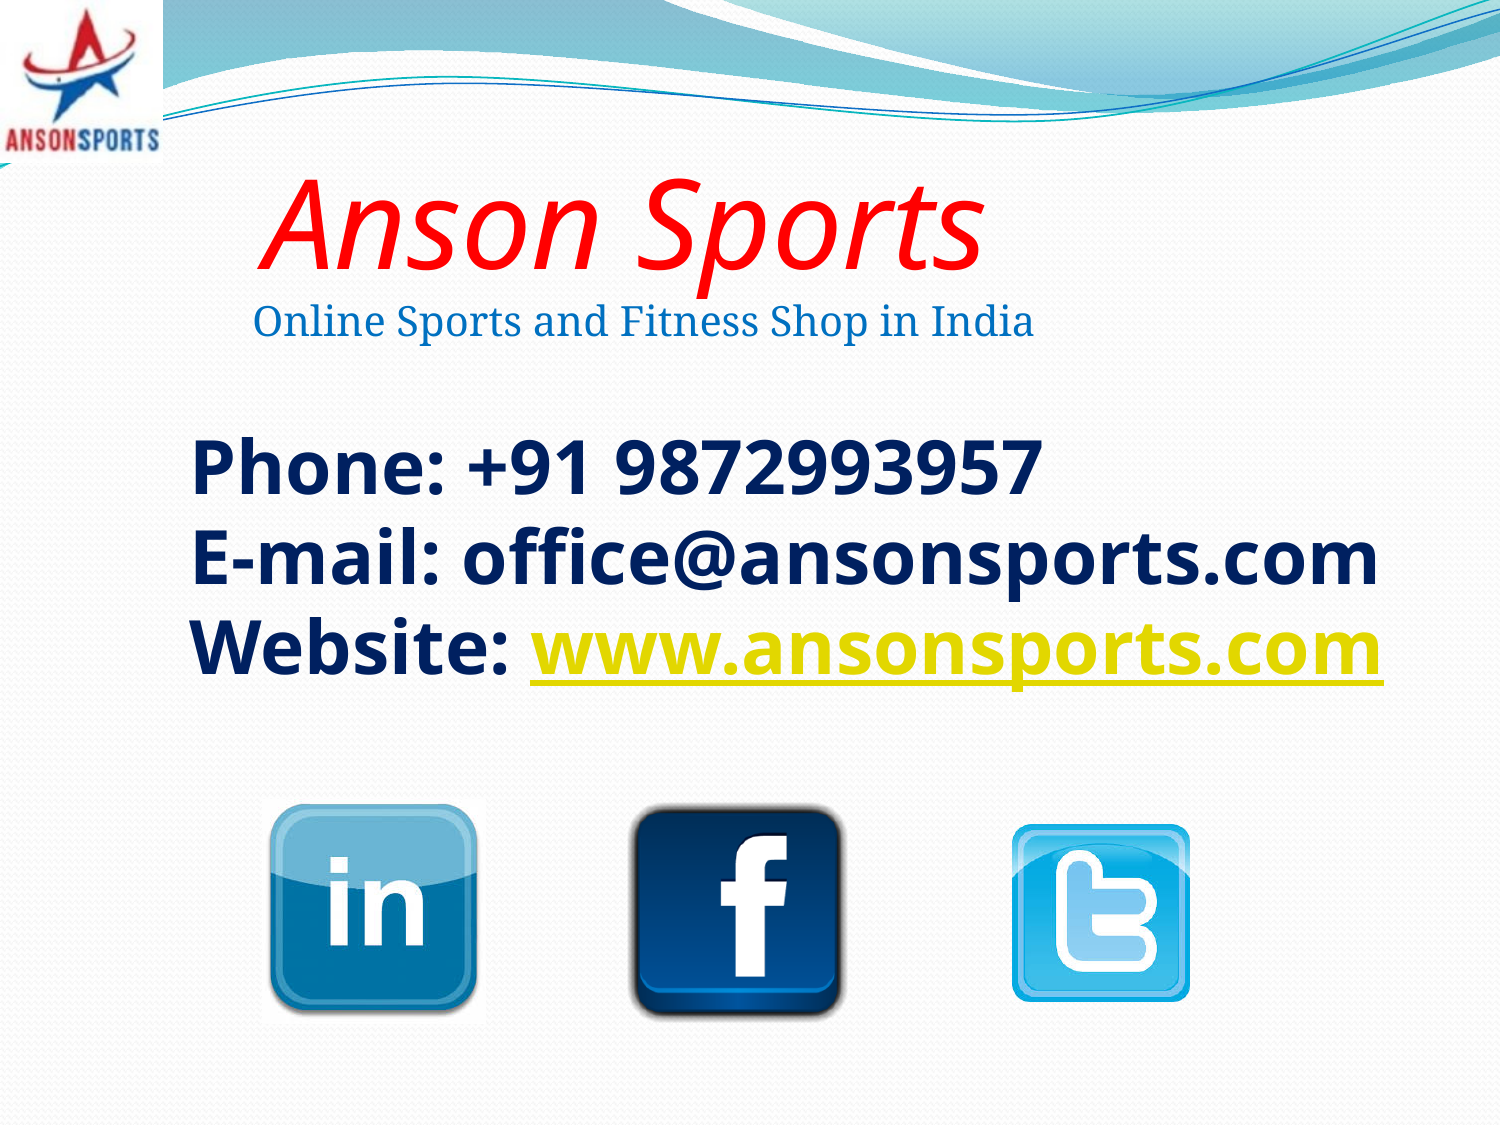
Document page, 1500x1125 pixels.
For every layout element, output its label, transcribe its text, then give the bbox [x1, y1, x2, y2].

picture [0, 0, 163, 163]
picture [262, 799, 487, 1024]
picture [1012, 988, 1024, 1002]
text_box Online Sports and Fitness Shop in India [237, 287, 1413, 353]
text_box Phone: +91 9872993957 E-mail: office@ansonsports.com Website: www.ansonsports.com [174, 412, 1425, 710]
text_box Anson Sports [249, 137, 1375, 287]
picture [624, 799, 851, 1026]
picture [1012, 824, 1190, 996]
picture [1180, 990, 1190, 1002]
